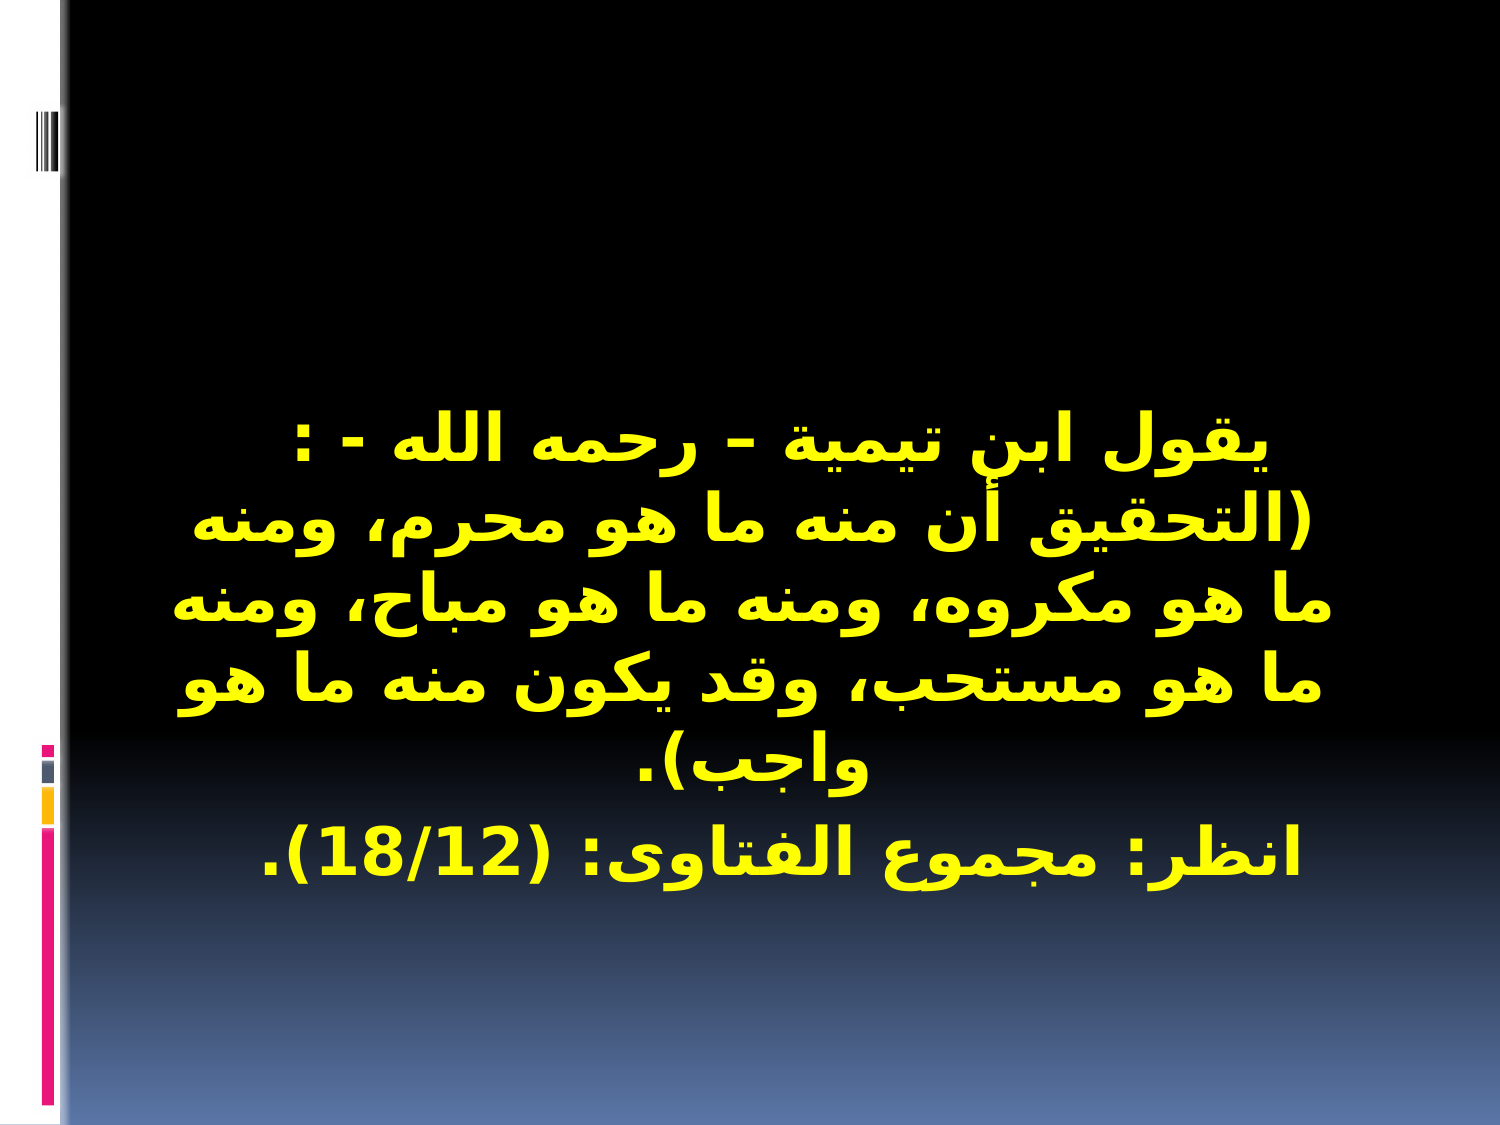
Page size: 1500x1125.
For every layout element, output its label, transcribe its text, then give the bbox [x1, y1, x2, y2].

list يقول ابن تيمية – رحمه الله - : (التحقيق أن منه ما هو محرم، ومنه ما هو مكروه، ومنه ما هو مباح، ومنه ما هو مستحب، وقد يكون منه ما هو واجب). انظر: مجموع الفتاوى: (18/12). [150, 292, 1425, 844]
